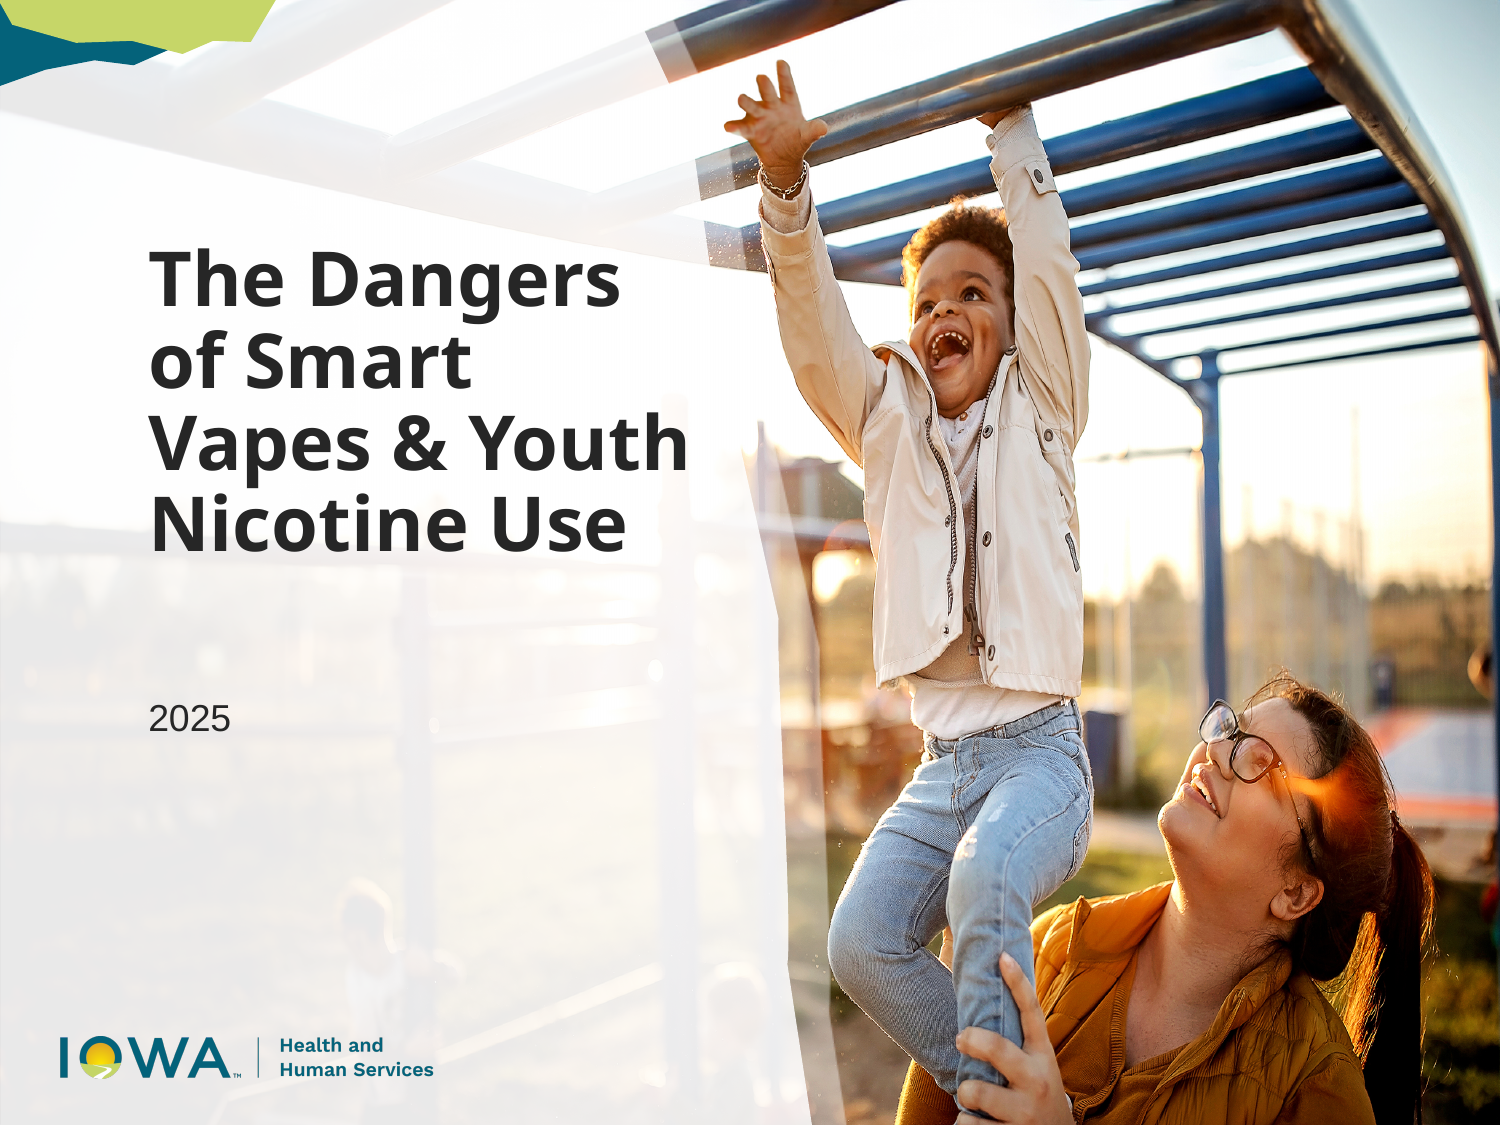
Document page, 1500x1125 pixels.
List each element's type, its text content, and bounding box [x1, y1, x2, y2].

picture [665, 0, 1500, 1125]
subtitle 2025 [133, 691, 709, 848]
picture [60, 1036, 434, 1079]
title The Dangers of Smart Vapes & Youth Nicotine Use [133, 184, 709, 576]
